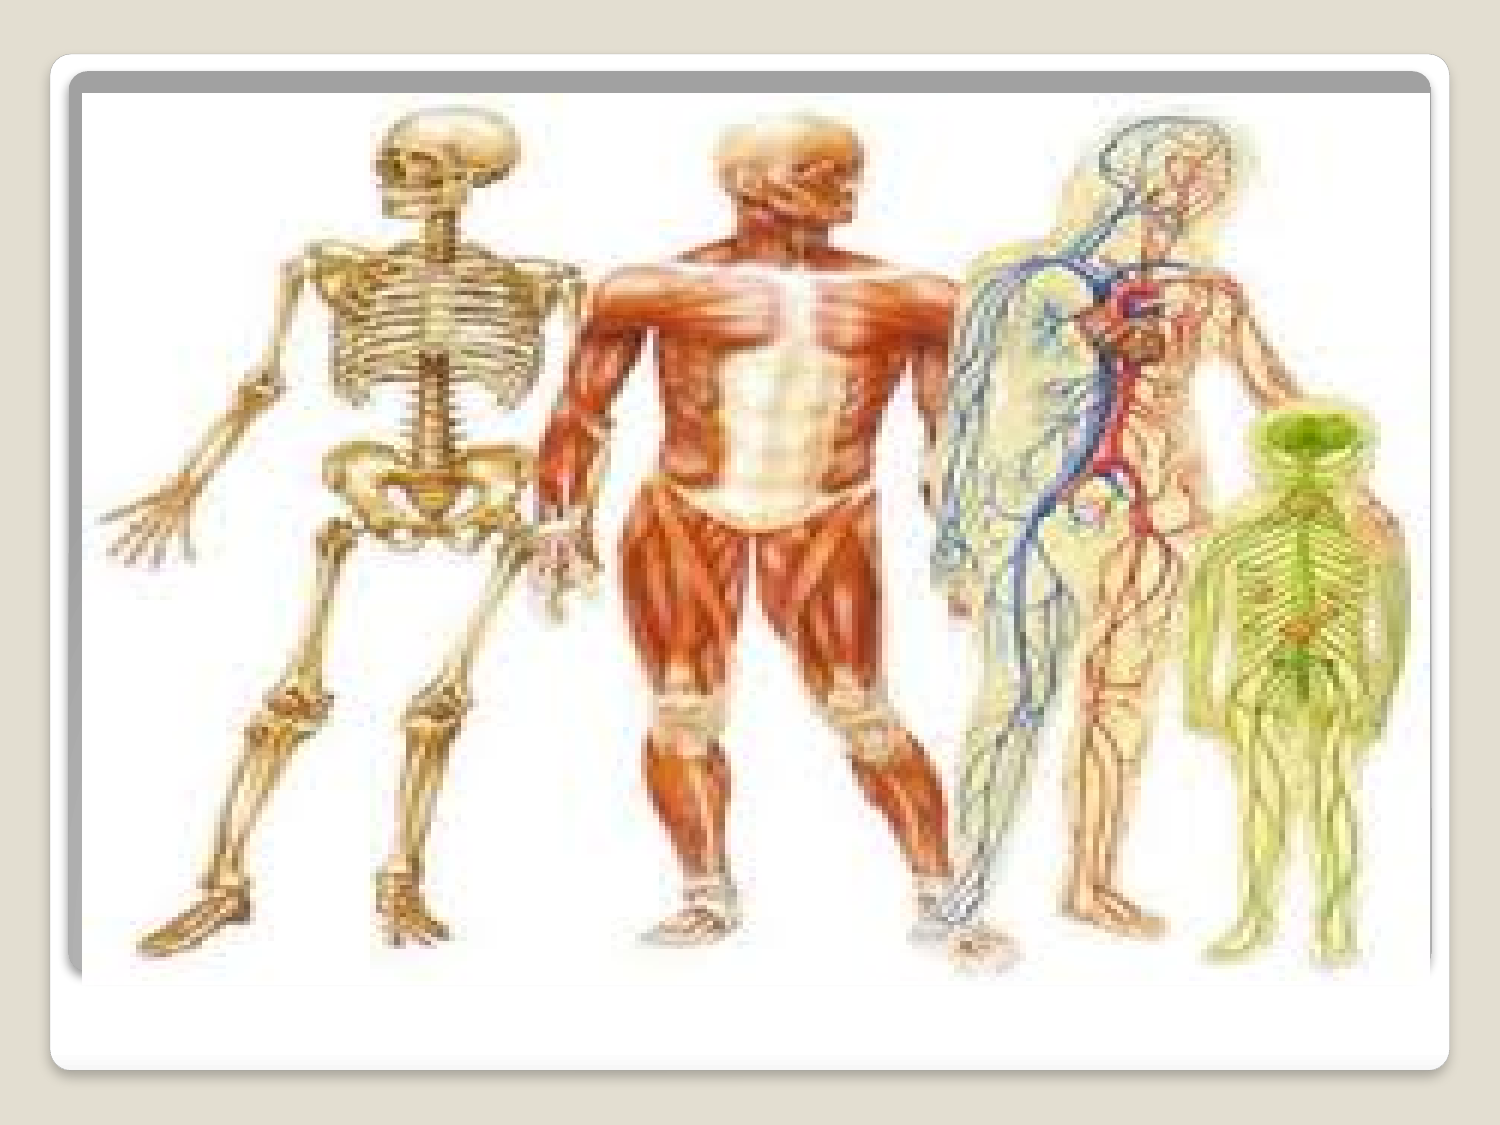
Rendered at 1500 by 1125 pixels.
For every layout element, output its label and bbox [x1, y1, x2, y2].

list [81, 93, 1430, 985]
